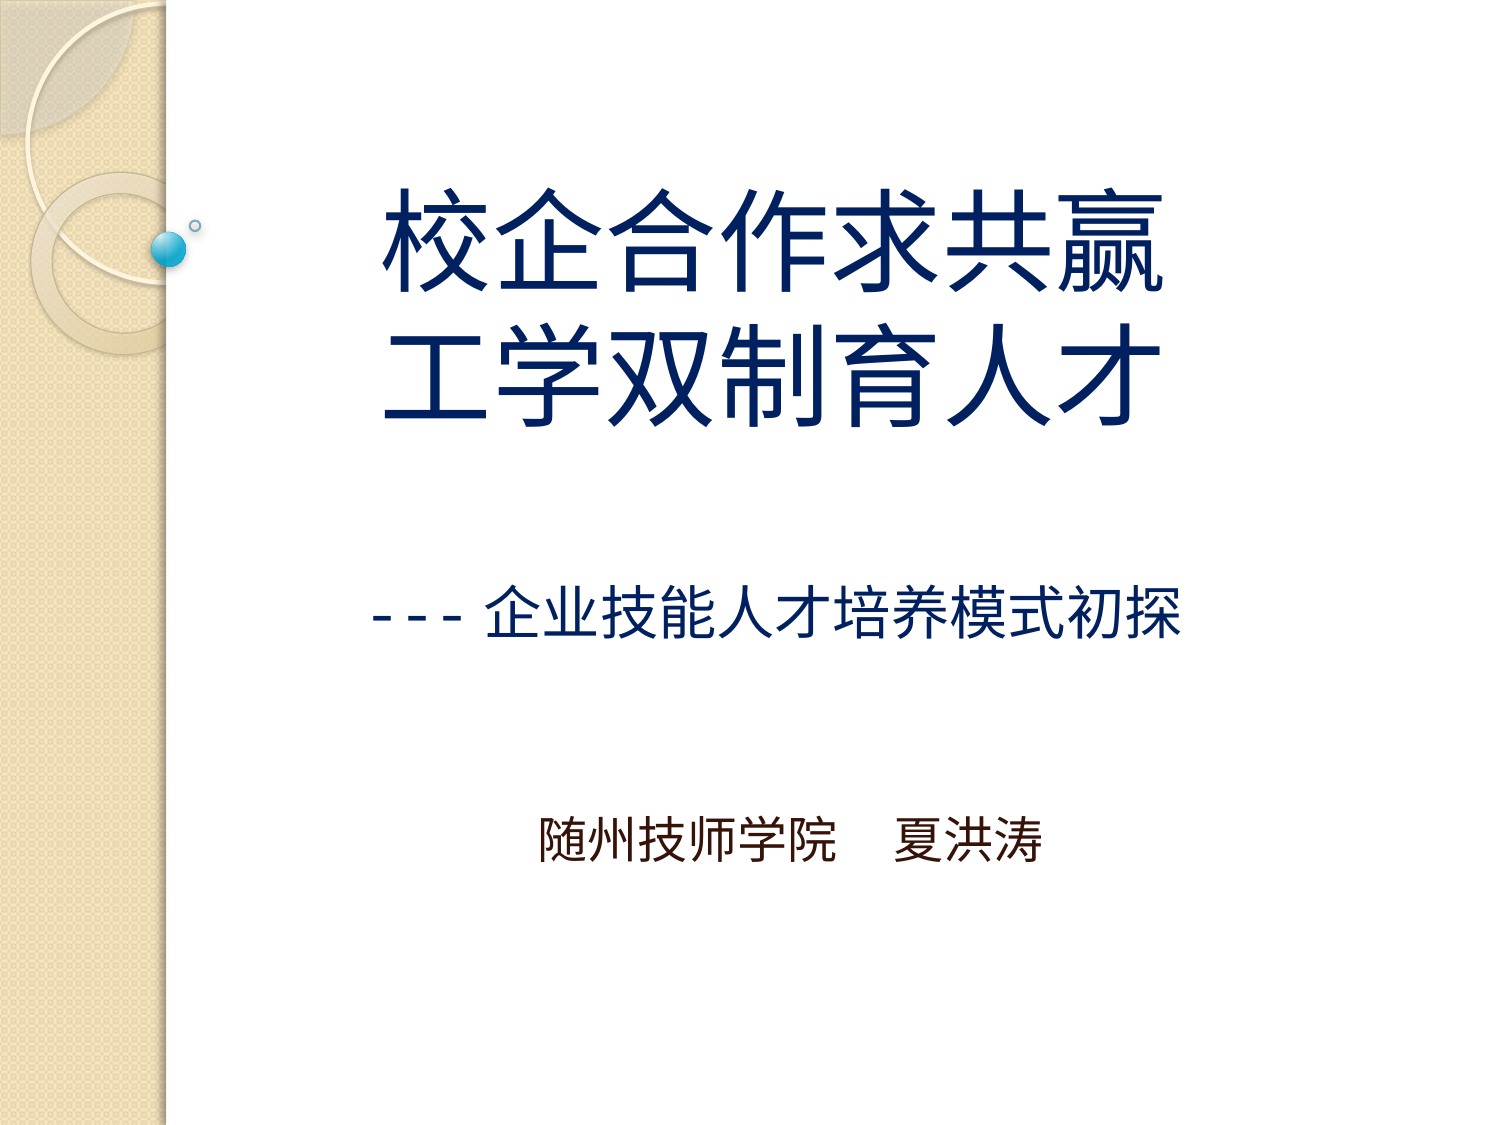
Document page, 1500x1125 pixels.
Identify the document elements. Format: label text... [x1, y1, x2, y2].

subtitle 随州技师学院 夏洪涛 [225, 808, 1275, 925]
title 校企合作求共赢 工学双制育人才 ---企业技能人才培养模式初探 [265, 160, 1282, 654]
